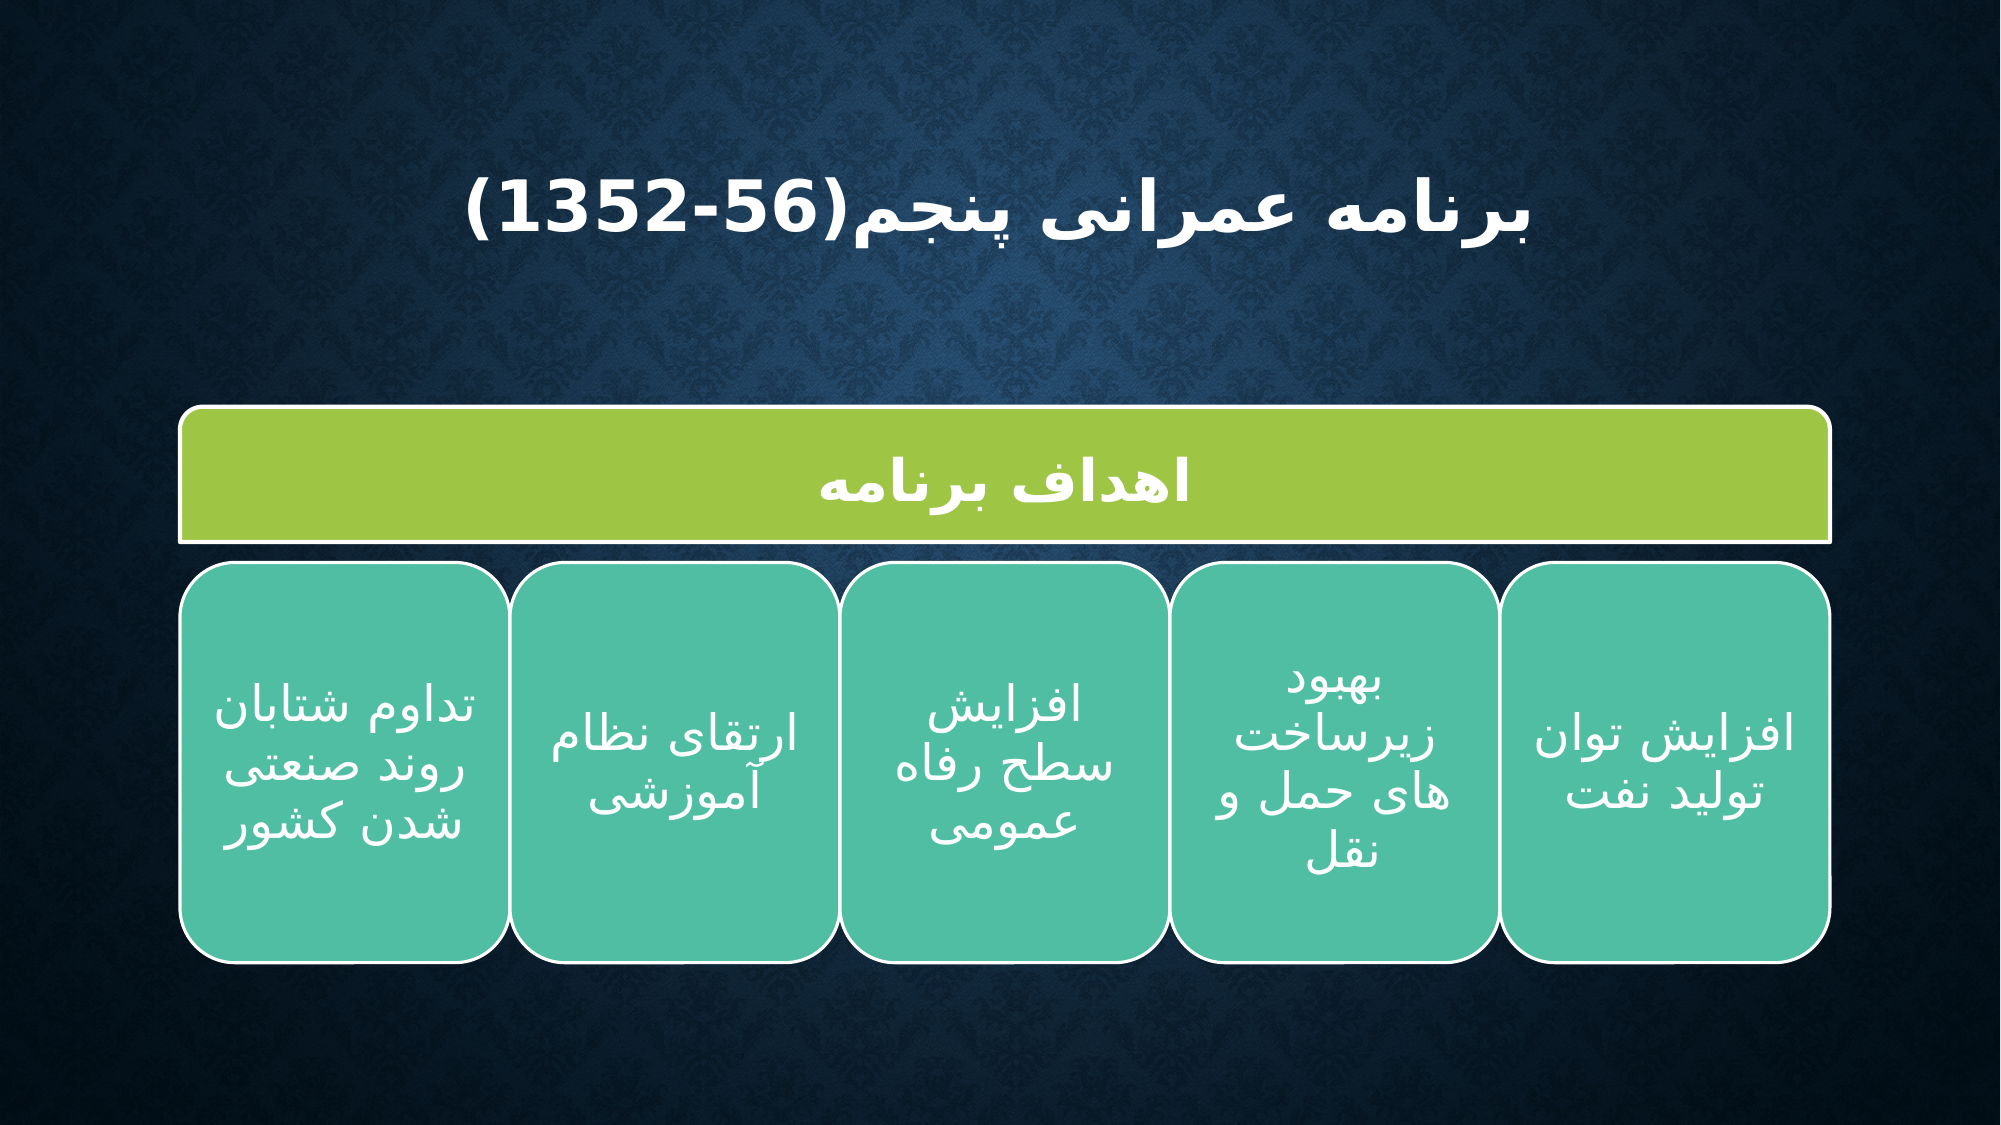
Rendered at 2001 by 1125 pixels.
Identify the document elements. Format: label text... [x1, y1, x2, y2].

title برنامه عمرانی پنجم(56-1352) [149, 99, 1849, 318]
text_box اهداف برنامه [177, 404, 1833, 545]
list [179, 561, 1831, 964]
